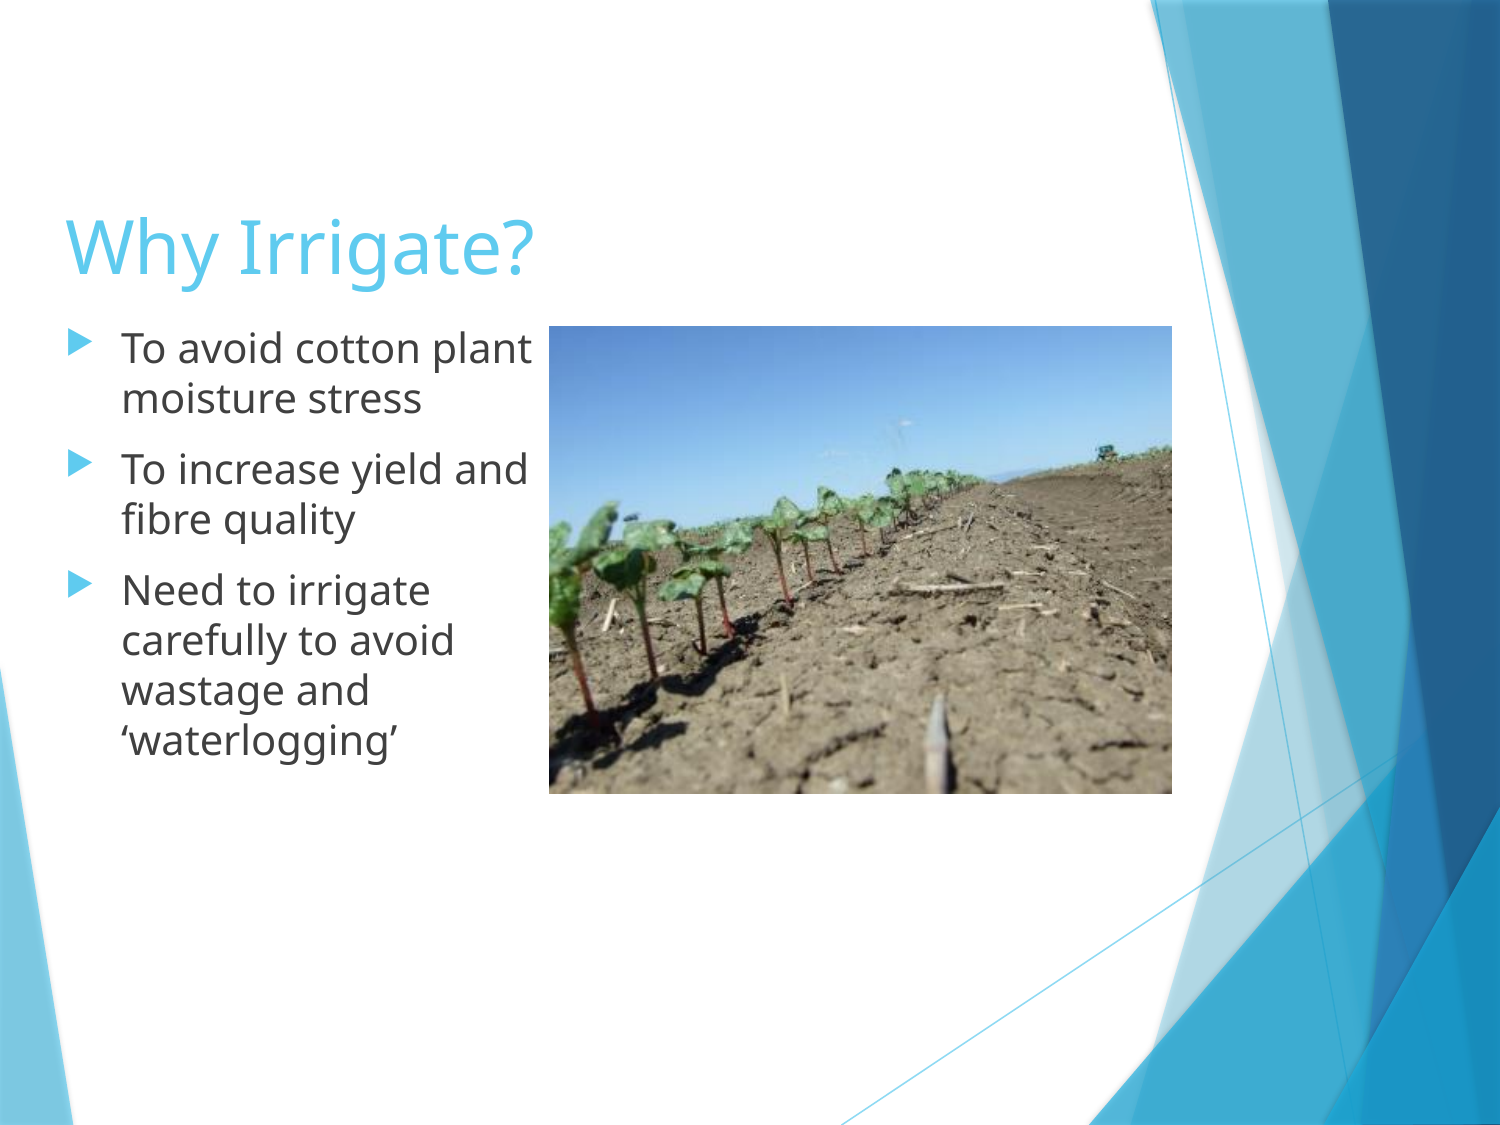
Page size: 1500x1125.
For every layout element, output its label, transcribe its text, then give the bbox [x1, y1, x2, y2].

title Why Irrigate? [49, 192, 1092, 325]
picture [548, 325, 1173, 794]
list To avoid cotton plant moisture stress To increase yield and fibre quality Need to irrigate carefully to avoid wastage and ‘waterlogging’ [49, 314, 567, 952]
